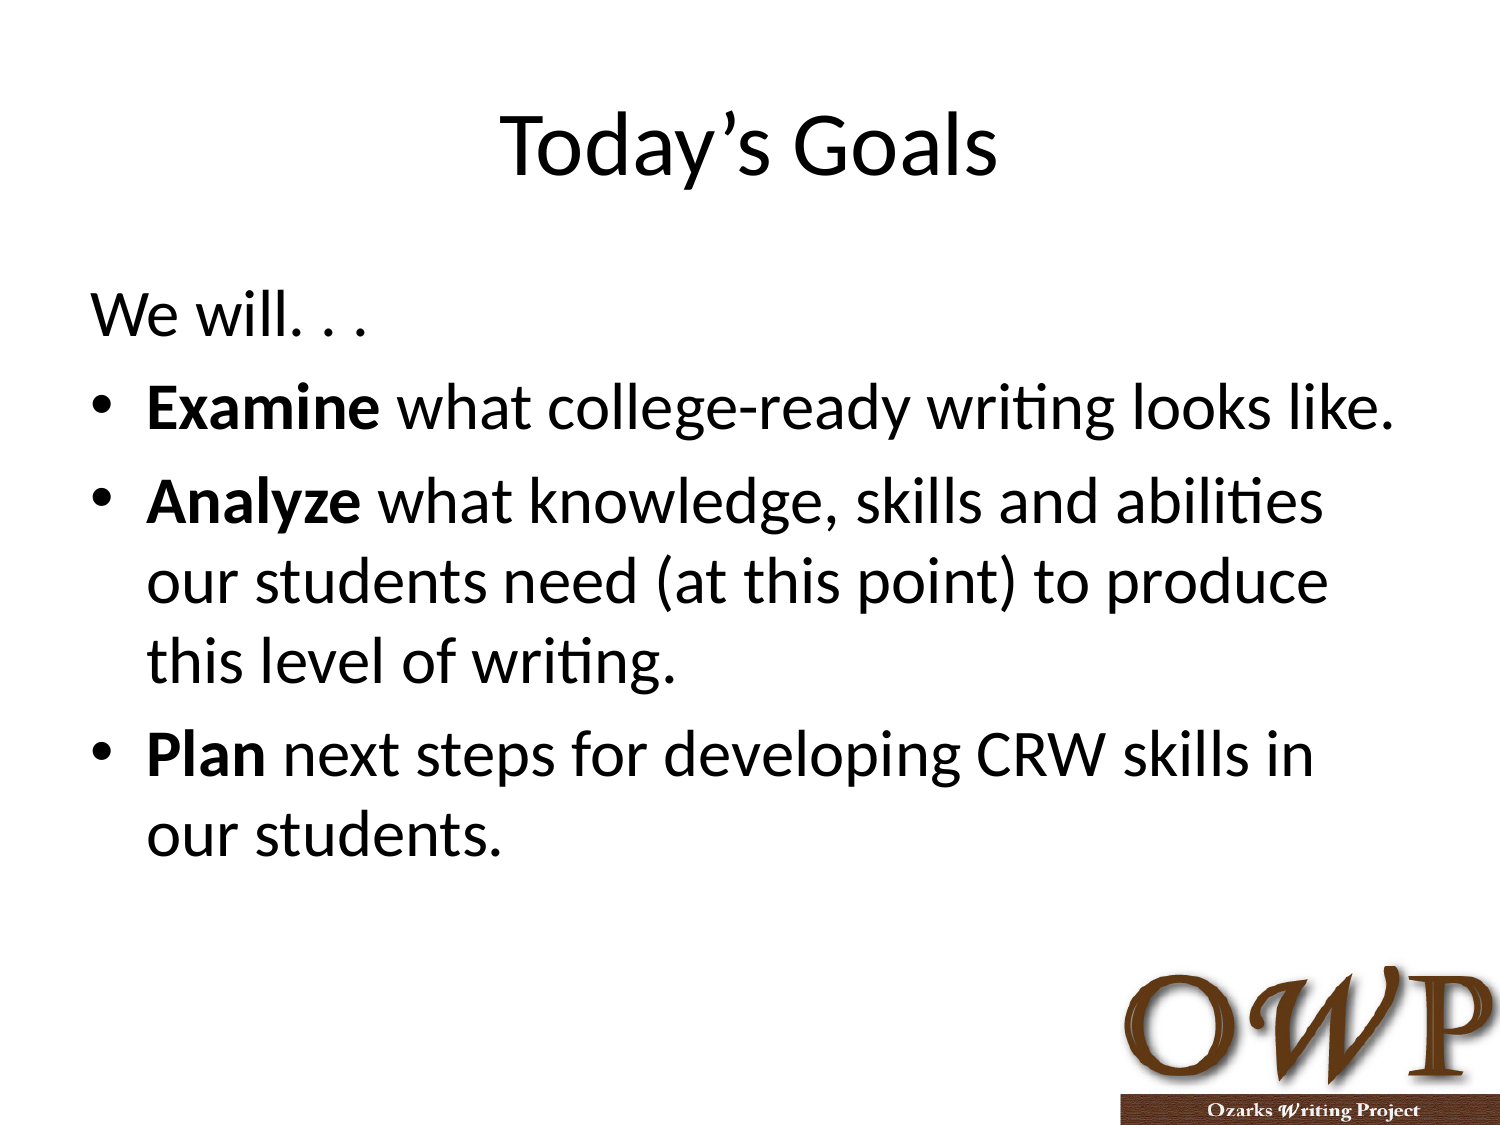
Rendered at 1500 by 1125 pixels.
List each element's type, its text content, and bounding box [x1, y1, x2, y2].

picture [1120, 957, 1500, 1125]
title Today’s Goals [74, 44, 1426, 233]
list We will. . . Examine what college-ready writing looks like. Analyze what knowledge, skills and abilities our students need (at this point) to produce this level of writing. Plan next steps for developing CRW skills in our students. [74, 262, 1426, 1006]
